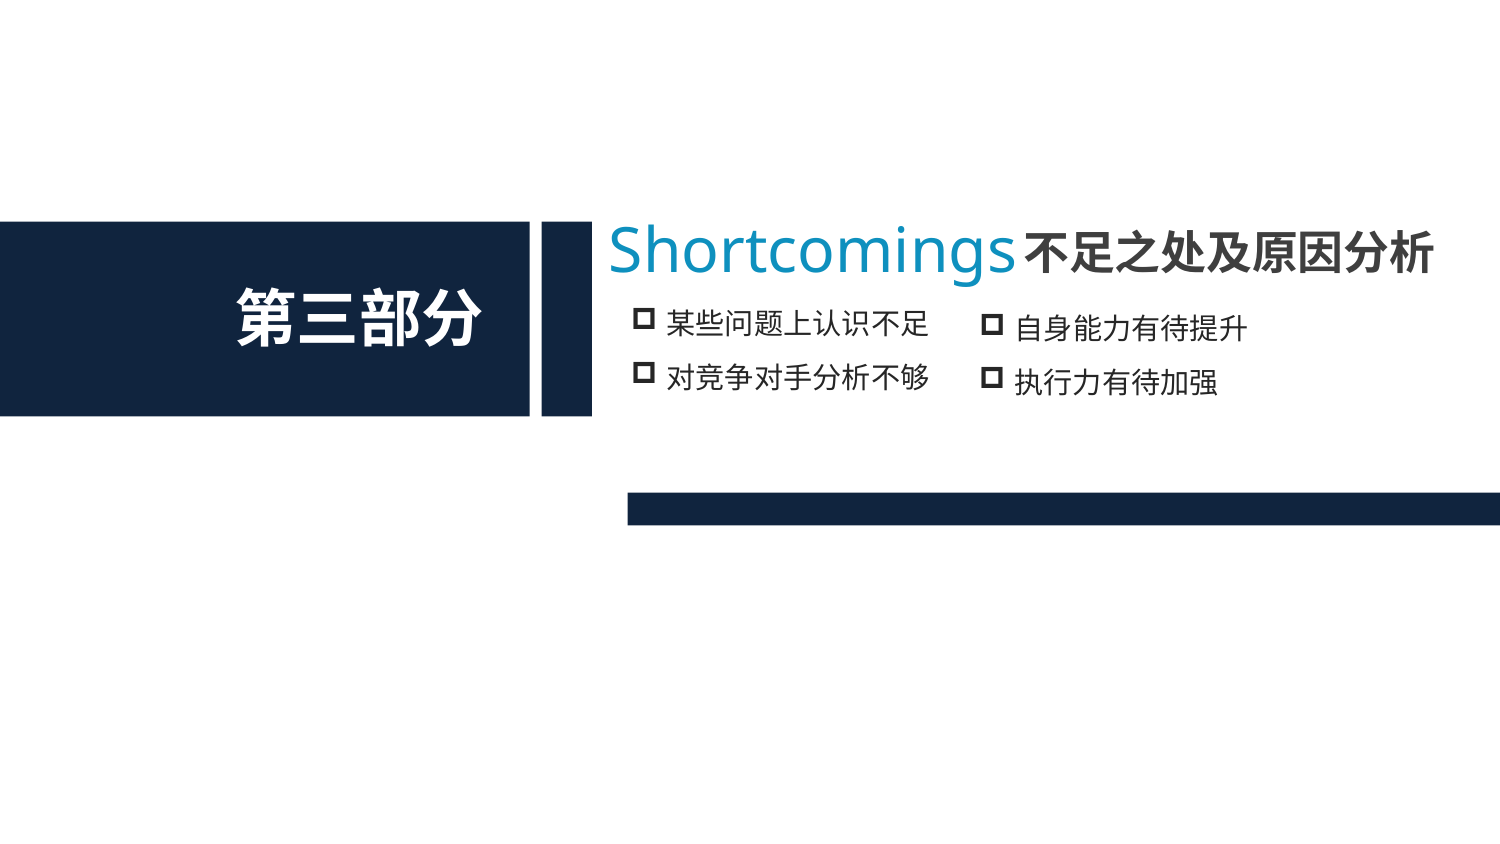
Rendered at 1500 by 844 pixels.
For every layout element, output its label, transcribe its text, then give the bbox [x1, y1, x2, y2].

text_box [0, 221, 530, 417]
text_box 第三部分 [223, 272, 496, 359]
text_box 执行力有待加强 [967, 358, 1231, 405]
text_box 自身能力有待提升 [968, 305, 1260, 352]
text_box [541, 221, 592, 417]
text_box [627, 492, 1500, 526]
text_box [618, 204, 1450, 292]
text_box 某些问题上认识不足 [619, 299, 942, 346]
text_box 对竞争对手分析不够 [619, 353, 942, 400]
